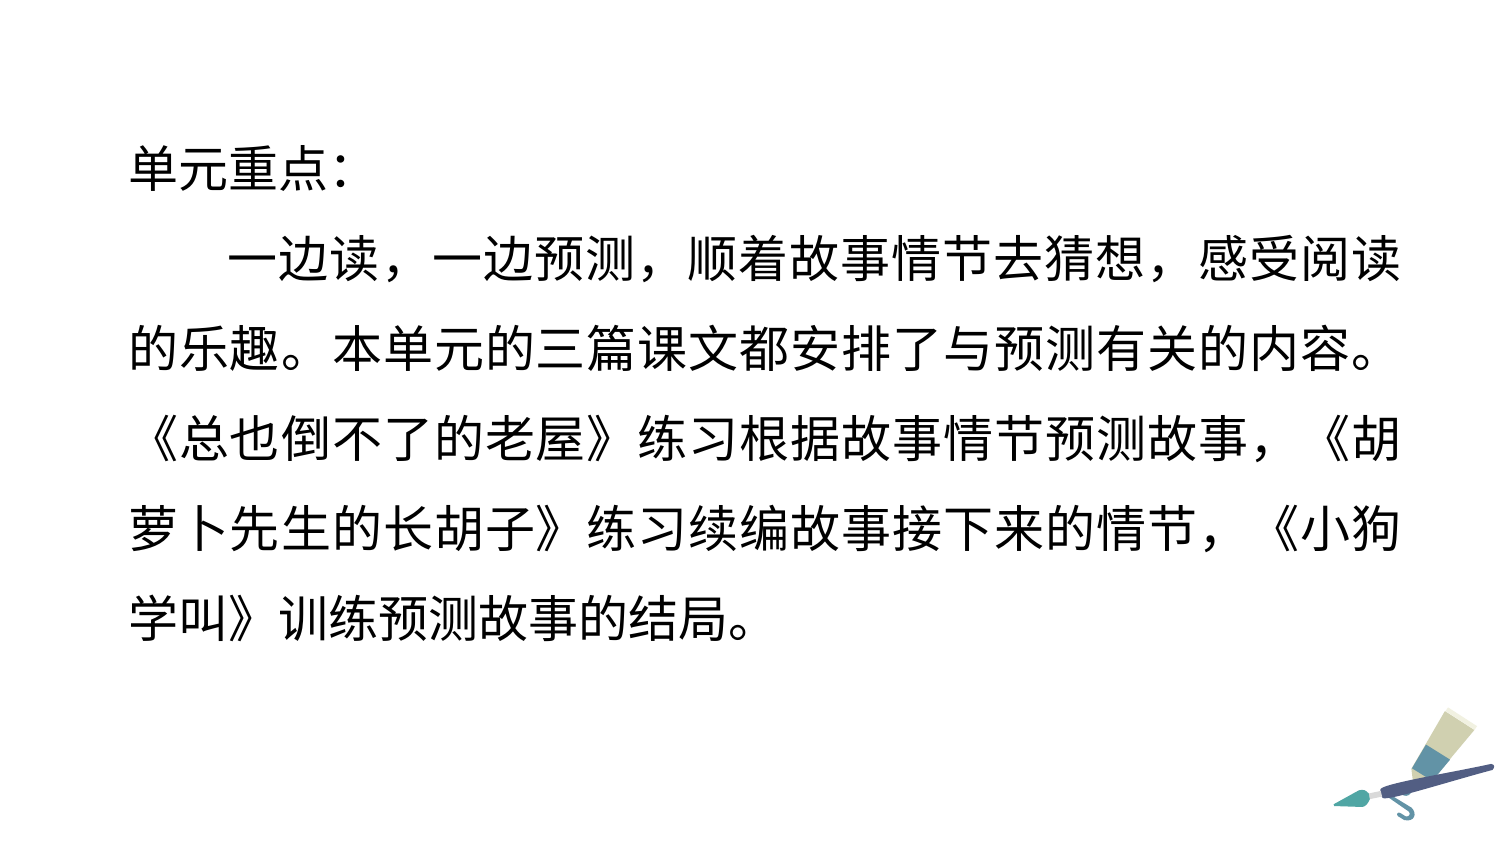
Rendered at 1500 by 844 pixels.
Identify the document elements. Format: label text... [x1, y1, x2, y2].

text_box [1358, 708, 1481, 844]
text_box 单元重点： 一边读，一边预测，顺着故事情节去猜想，感受阅读的乐趣。本单元的三篇课文都安排了与预测有关的内容。《总也倒不了的老屋》练习根据故事情节预测故事，《胡萝卜先生的长胡子》练习续编故事接下来的情节，《小狗学叫》训练预测故事的结局。 [67, 100, 1417, 655]
